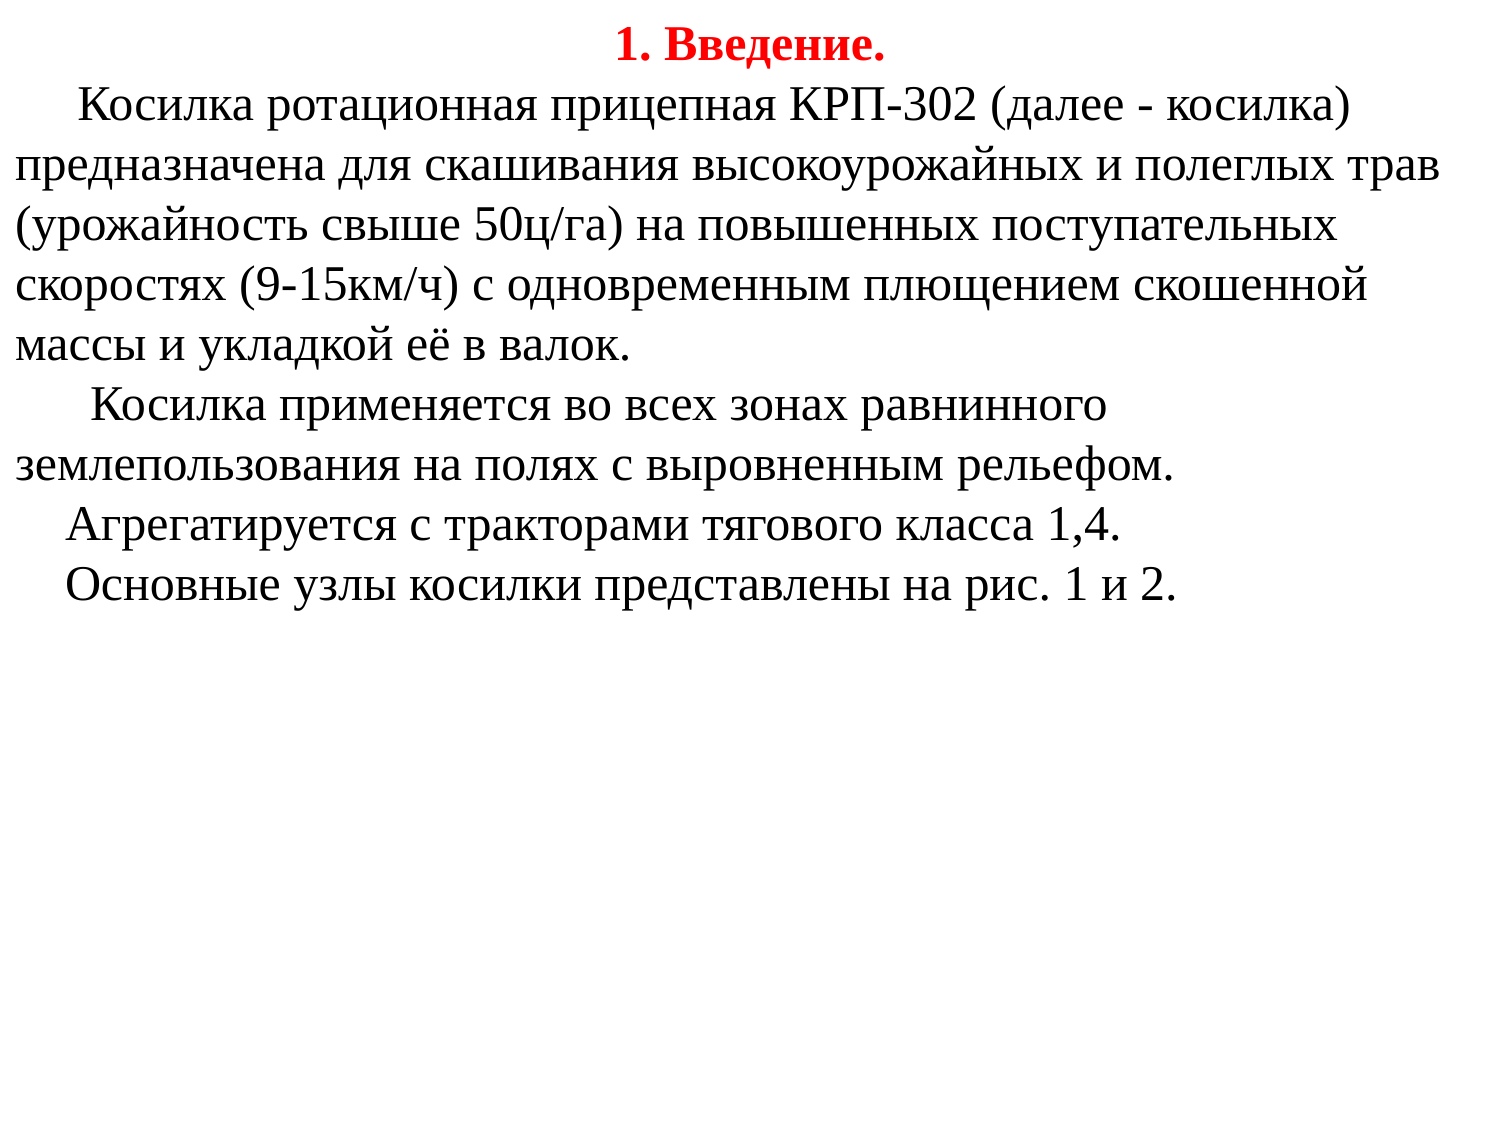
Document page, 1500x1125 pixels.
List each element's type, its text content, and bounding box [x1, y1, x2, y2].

text_box 1. Введение. Косилка ротационная прицепная КРП-302 (далее - косилка) предназначена для скашивания высокоурожайных и полеглых трав (урожайность свыше 50ц/га) на повышенных поступательных скоростях (9-15км/ч) с одновременным плющением скошенной массы и укладкой её в валок. Косилка применяется во всех зонах равнинного землепользования на полях с выровненным рельефом. Агрегатируется с тракторами тягового класса 1,4. Основные узлы косилки представлены на рис. 1 и 2. [0, 3, 1500, 618]
